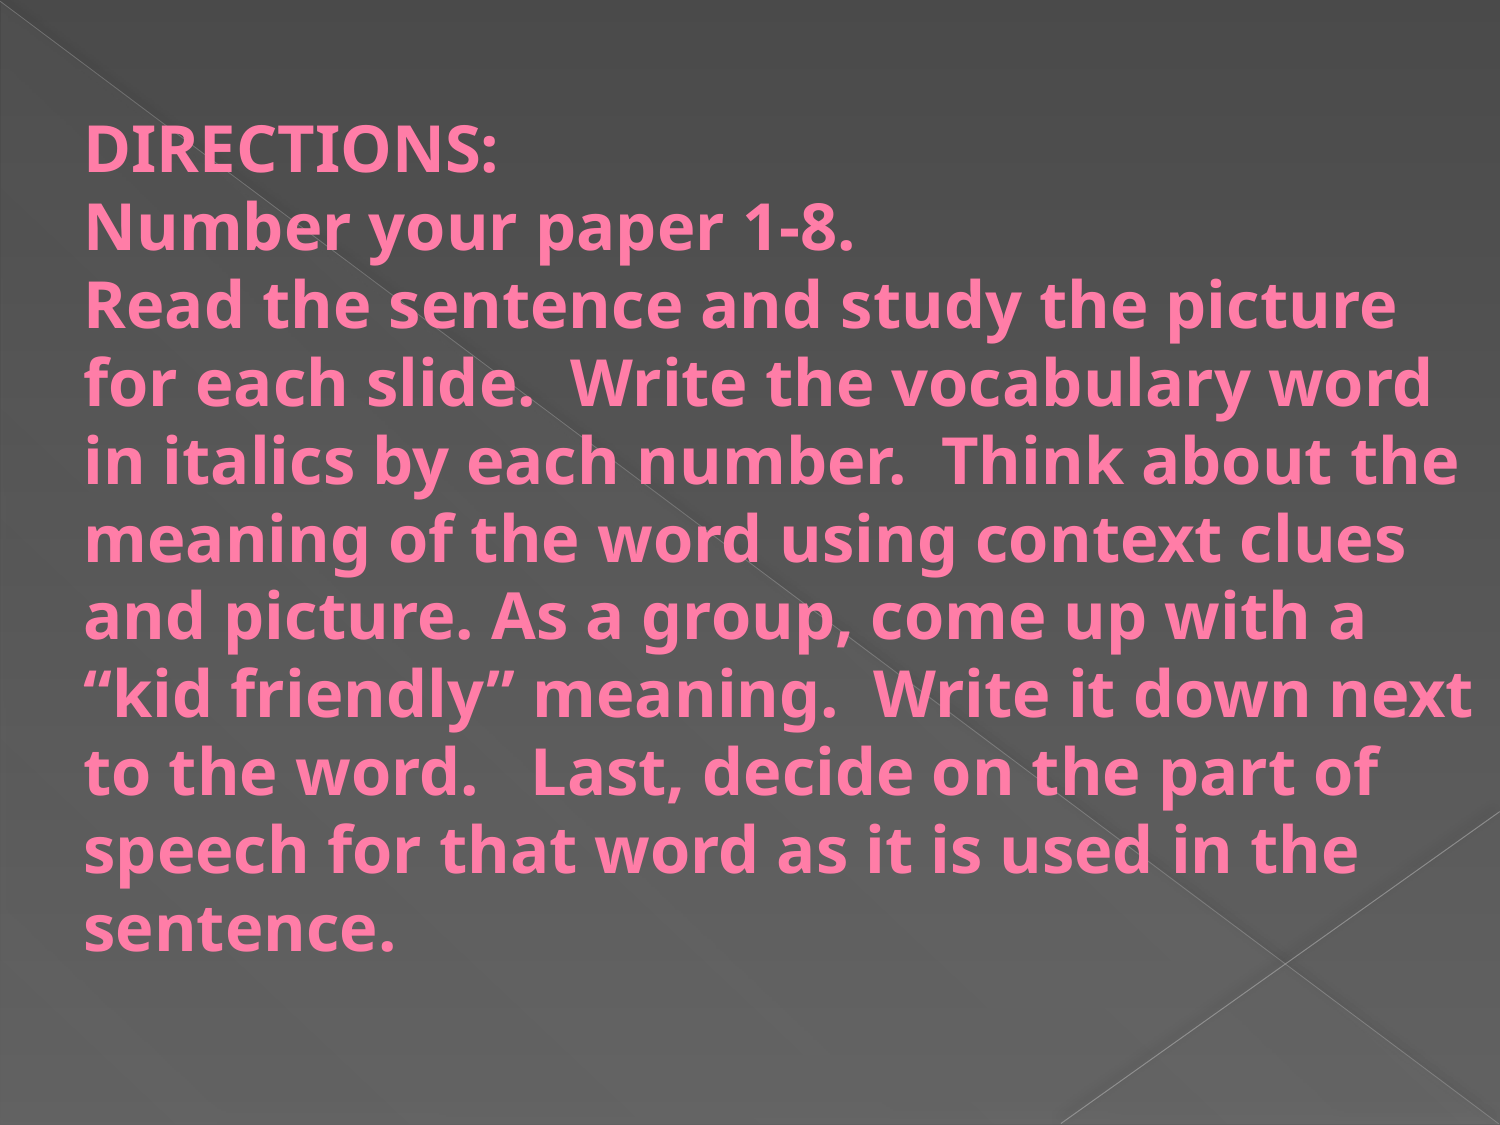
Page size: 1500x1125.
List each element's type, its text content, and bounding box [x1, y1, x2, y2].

title DIRECTIONS: Number your paper 1-8. Read the sentence and study the picture for each slide. Write the vocabulary word in italics by each number. Think about the meaning of the word using context clues and picture. As a group, come up with a “kid friendly” meaning. Write it down next to the word. Last, decide on the part of speech for that word as it is used in the sentence. [0, 99, 1500, 1050]
